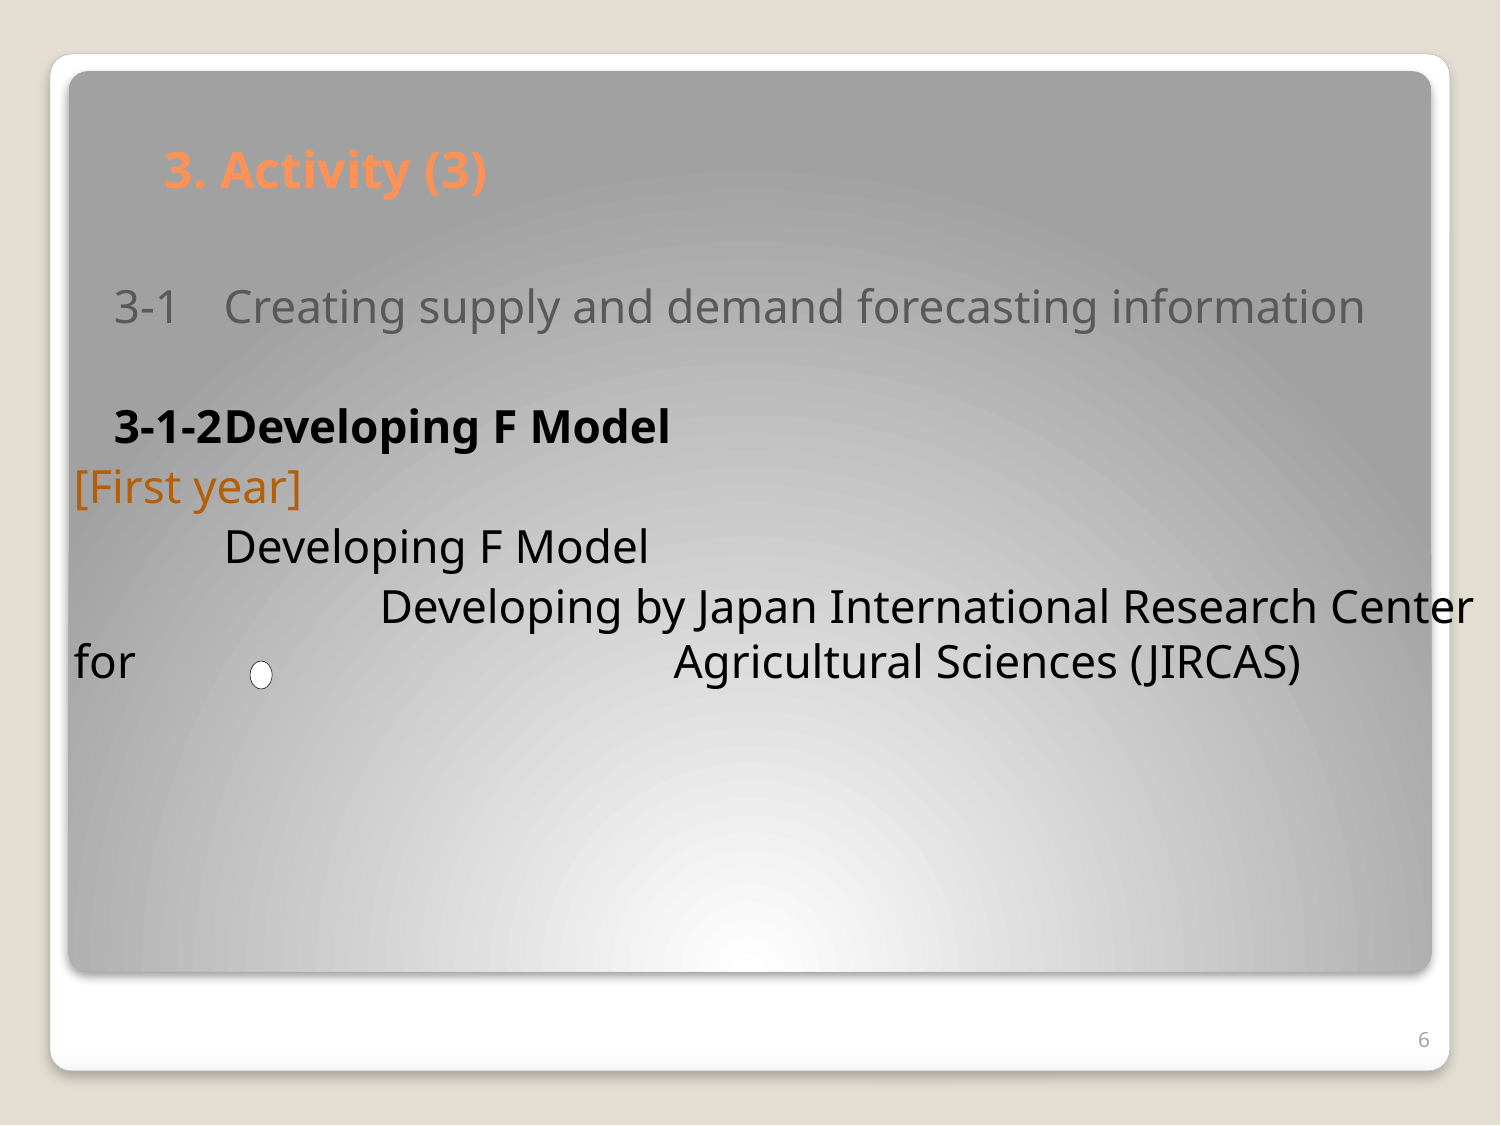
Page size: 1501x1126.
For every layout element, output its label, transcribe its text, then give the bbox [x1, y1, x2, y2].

slide_number 6 [1369, 1002, 1445, 1063]
title 3. Activity (3) [0, 46, 1501, 211]
text_box [246, 657, 276, 693]
list 3-1 Creating supply and demand forecasting information 3-1-2 Developing F Model [First year] Developing F Model Developing by Japan International Research Center for Agricultural Sciences (JIRCAS) [0, 262, 1501, 1126]
